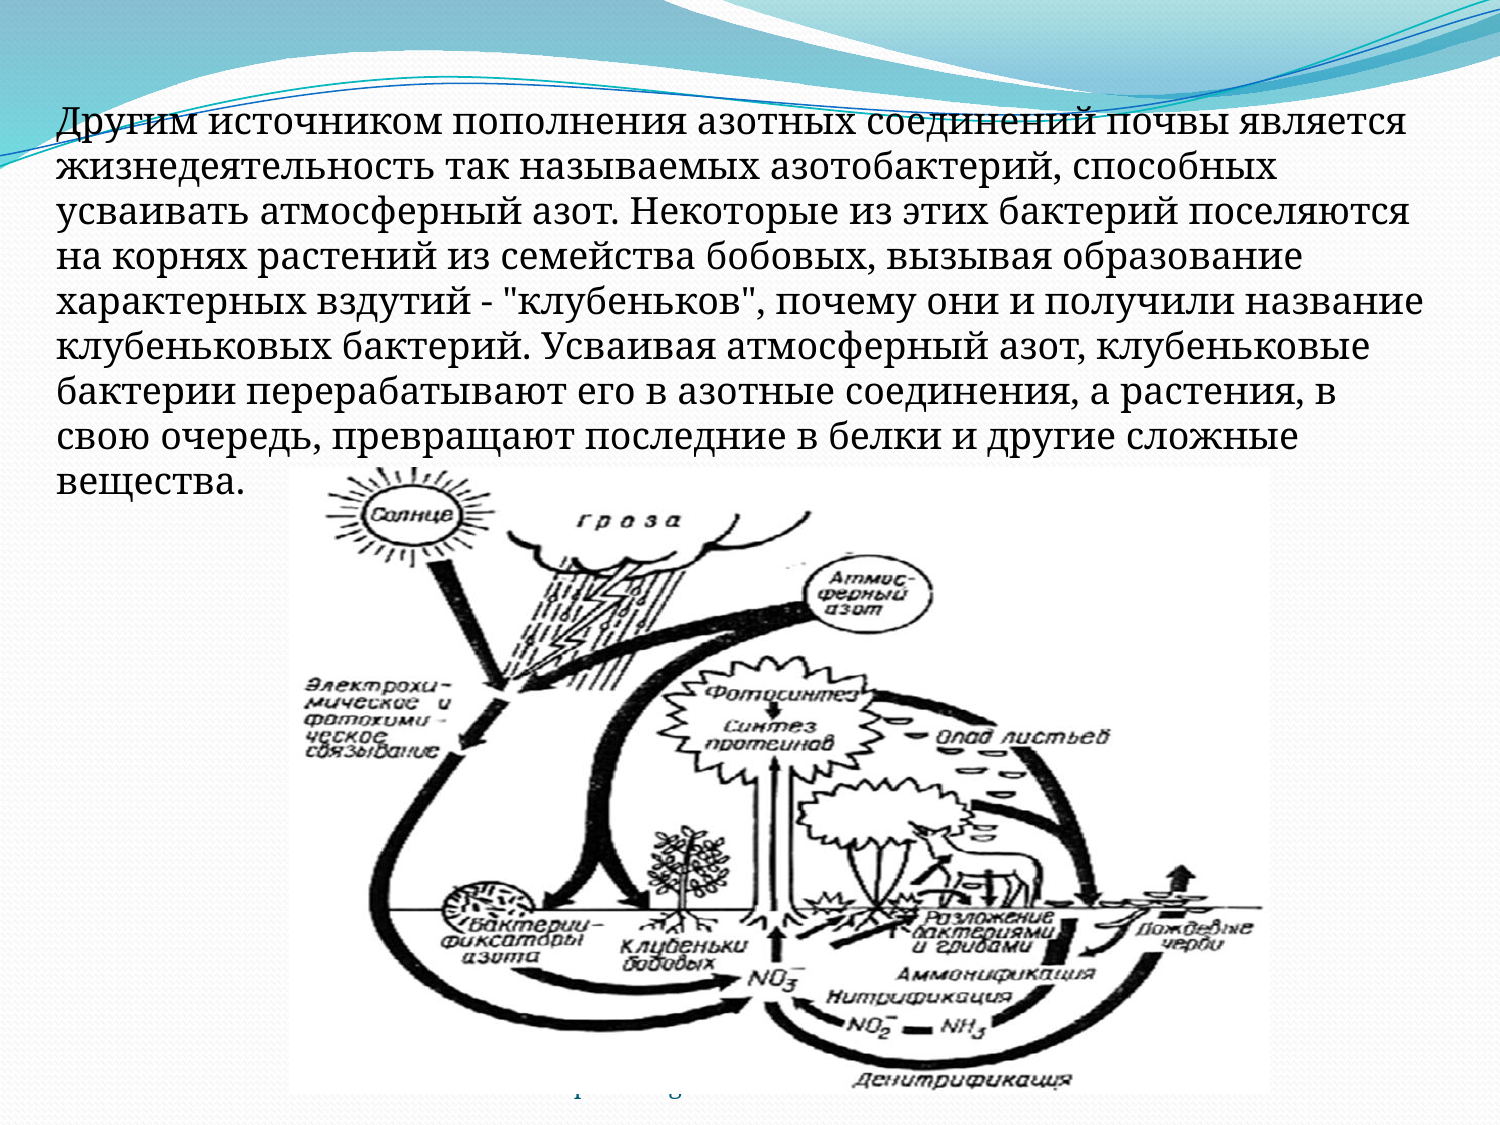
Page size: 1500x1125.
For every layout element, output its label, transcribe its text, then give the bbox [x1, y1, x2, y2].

text_box Другим источником пополнения азотных соединений почвы является жизнедеятельность так называемых азотобактерий, способных усваивать атмосферный азот. Некоторые из этих бактерий поселяются на корнях растений из семейства бобовых, вызывая образование характерных вздутий - "клубеньков", почему они и получили название клубеньковых бактерий. Усваивая атмосферный азот, клубеньковые бактерии перерабатывают его в азотные соединения, а растения, в свою очередь, превращают последние в белки и другие сложные вещества. [41, 89, 1447, 510]
picture [288, 467, 1270, 1095]
